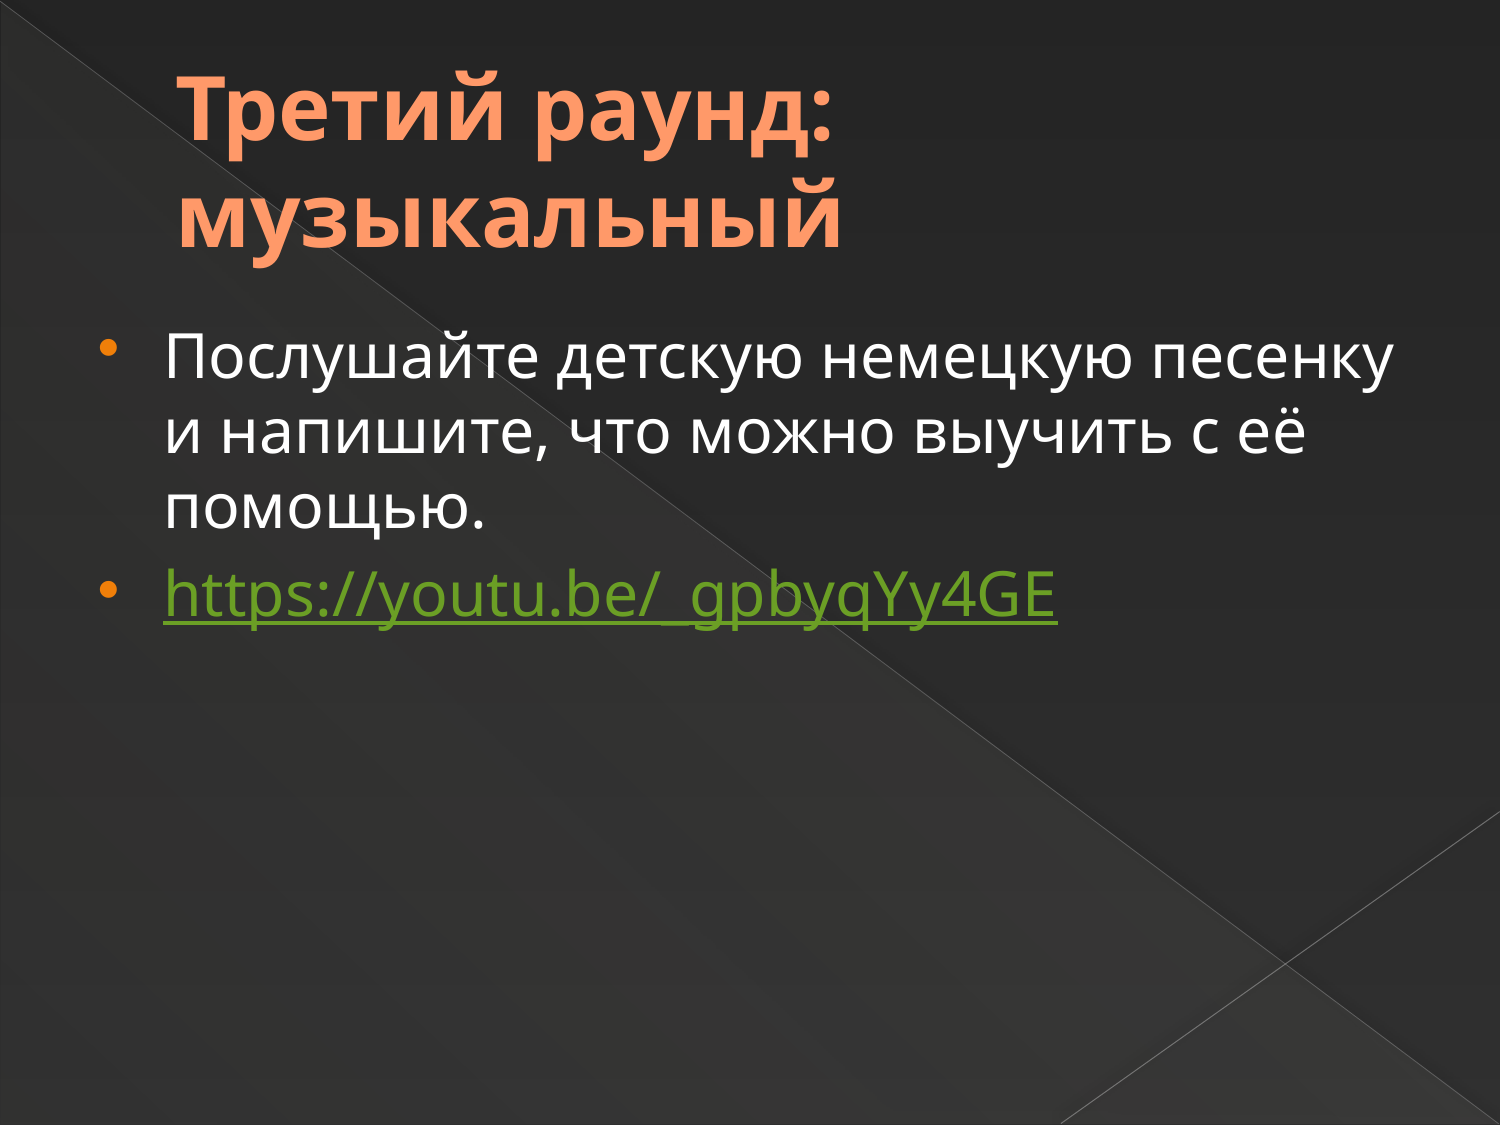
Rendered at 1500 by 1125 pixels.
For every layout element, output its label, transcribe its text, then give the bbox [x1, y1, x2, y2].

list Послушайте детскую немецкую песенку и напишите, что можно выучить с её помощью. https://youtu.be/_gpbyqYy4GE [75, 308, 1425, 1059]
title Третий раунд: музыкальный [75, 43, 1425, 274]
